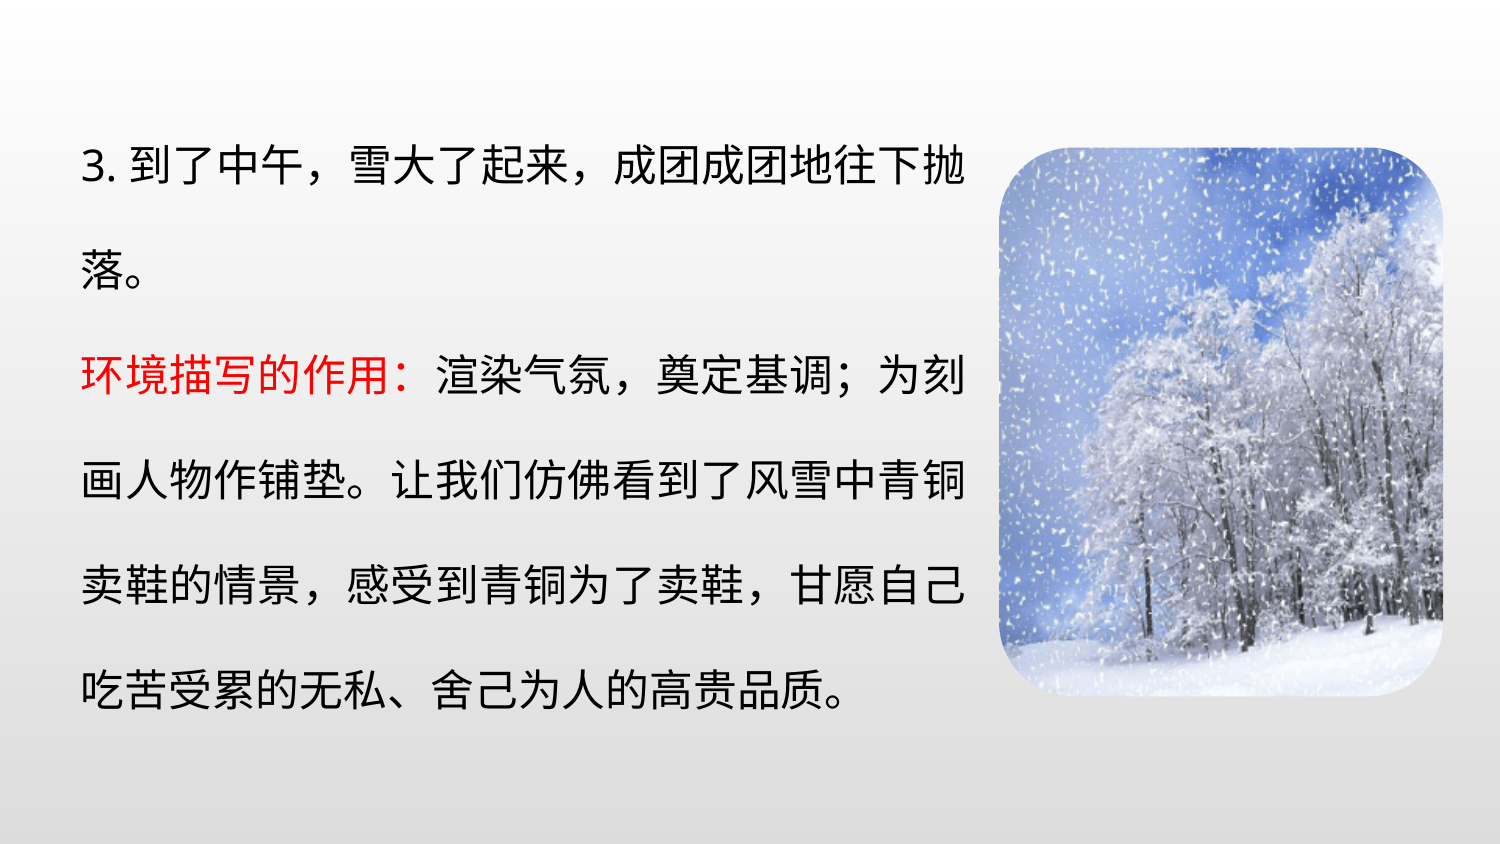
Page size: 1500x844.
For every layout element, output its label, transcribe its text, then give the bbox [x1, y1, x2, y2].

text_box 3.到了中午，雪大了起来，成团成团地往下抛落。 环境描写的作用：渲染气氛，奠定基调；为刻画人物作铺垫。让我们仿佛看到了风雪中青铜卖鞋的情景，感受到青铜为了卖鞋，甘愿自己吃苦受累的无私、舍己为人的高贵品质。 [69, 79, 978, 722]
picture [999, 147, 1444, 697]
